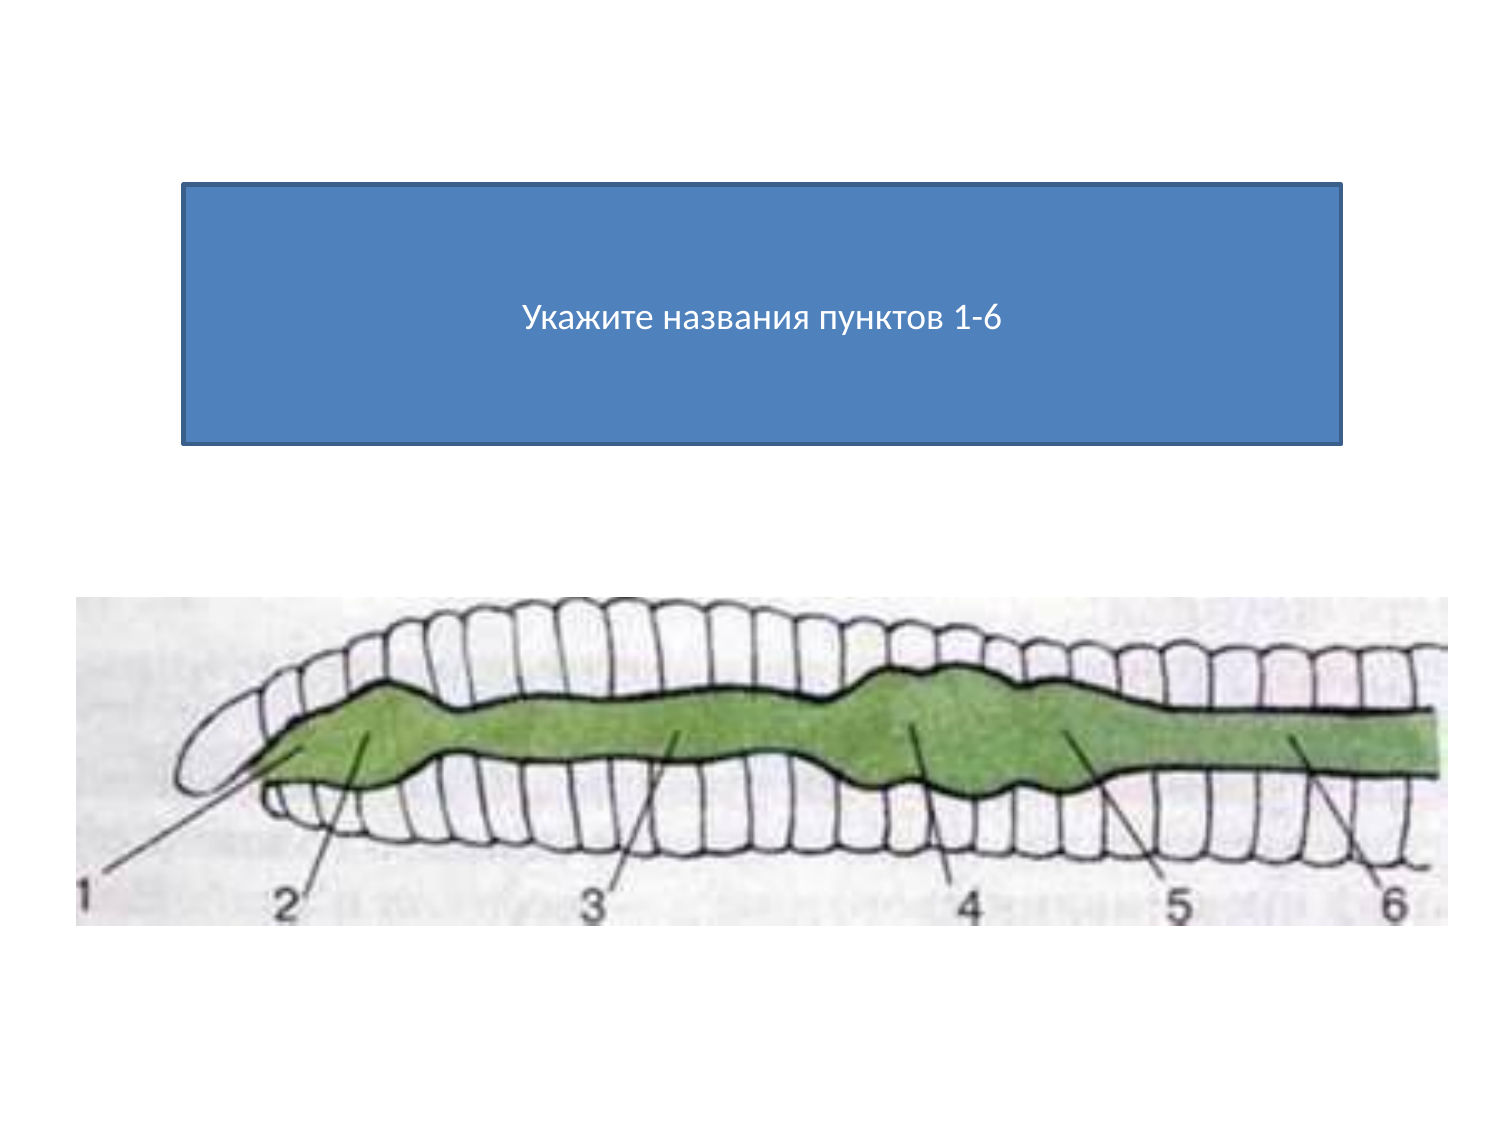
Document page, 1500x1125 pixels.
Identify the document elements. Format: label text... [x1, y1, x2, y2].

picture [76, 597, 1449, 926]
text_box Укажите названия пунктов 1-6 [181, 182, 1343, 446]
